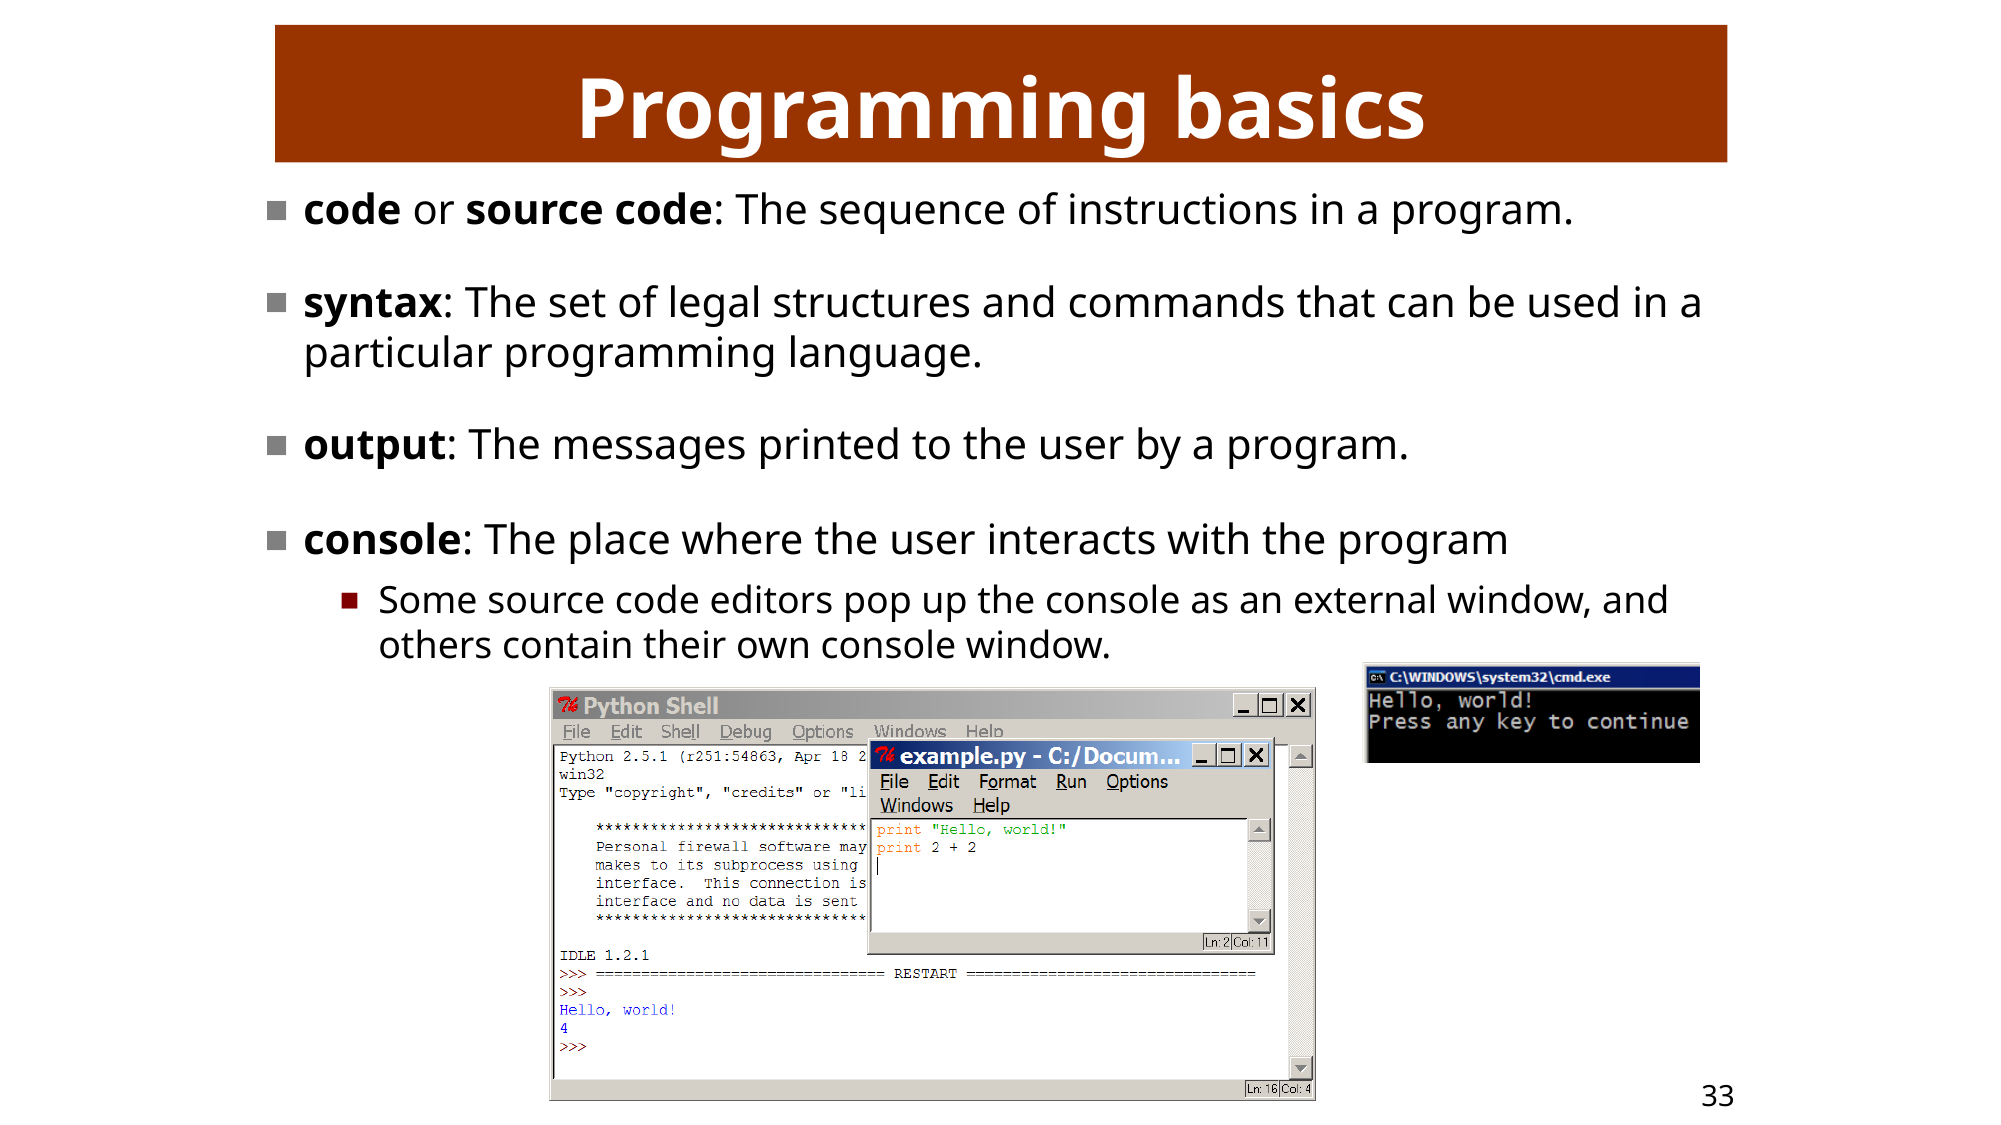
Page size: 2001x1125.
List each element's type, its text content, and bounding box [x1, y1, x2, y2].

picture [1362, 662, 1700, 763]
slide_number 33 [1524, 1088, 1750, 1125]
picture [549, 687, 1316, 1101]
list code or source code: The sequence of instructions in a program. syntax: The set of legal structures and commands that can be used in a particular programming language. output: The messages printed to the user by a program. console: The place where the user interacts with the program Some source code editors pop up the console as an external window, and others contain their own console window. [249, 174, 1750, 1088]
title Programming basics [275, 24, 1728, 163]
